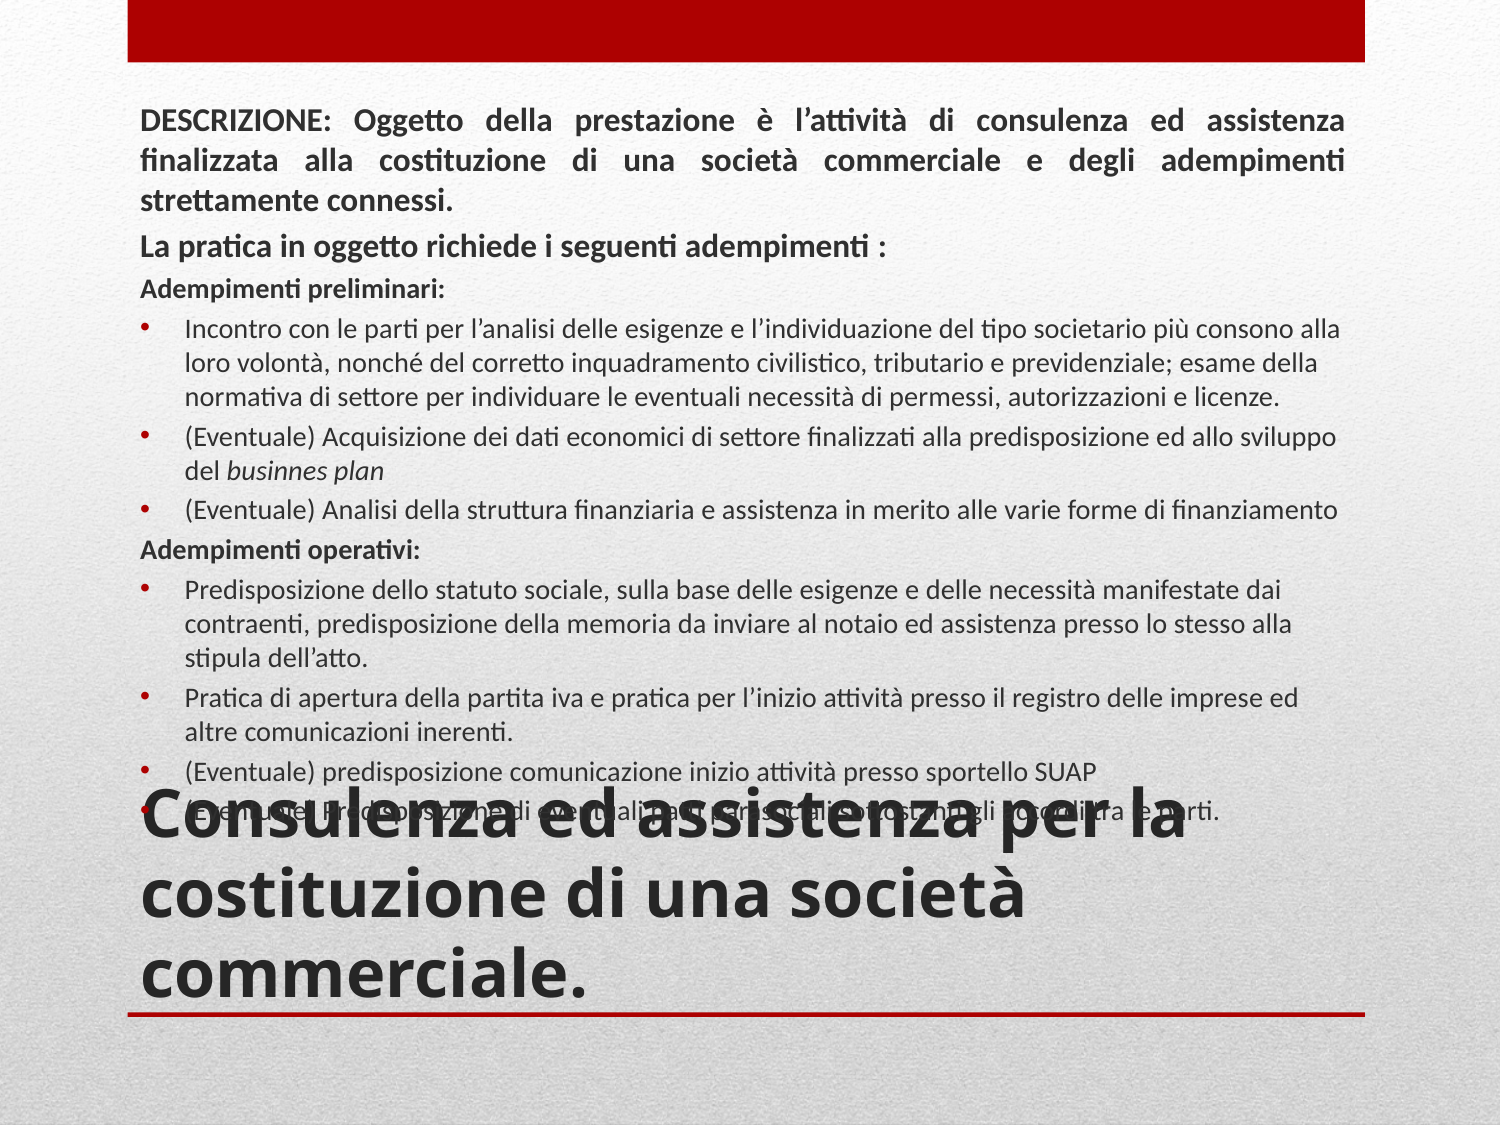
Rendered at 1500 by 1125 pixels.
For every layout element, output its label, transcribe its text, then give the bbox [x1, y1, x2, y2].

list DESCRIZIONE: Oggetto della prestazione è l’attività di consulenza ed assistenza finalizzata alla costituzione di una società commerciale e degli adempimenti strettamente connessi. La pratica in oggetto richiede i seguenti adempimenti : Adempimenti preliminari: Incontro con le parti per l’analisi delle esigenze e l’individuazione del tipo societario più consono alla loro volontà, nonché del corretto inquadramento civilistico, tributario e previdenziale; esame della normativa di settore per individuare le eventuali necessità di permessi, autorizzazioni e licenze. (Eventuale) Acquisizione dei dati economici di settore finalizzati alla predisposizione ed allo sviluppo del businnes plan (Eventuale) Analisi della struttura finanziaria e assistenza in merito alle varie forme di finanziamento Adempimenti operativi: Predisposizione dello statuto sociale, sulla base delle esigenze e delle necessità manifestate dai contraenti, predisposizione della memoria da inviare al notaio ed assistenza presso lo stesso alla stipula dell’atto. Pratica di apertura della partita iva e pratica per l’inizio attività presso il registro delle imprese ed altre comunicazioni inerenti. (Eventuale) predisposizione comunicazione inizio attività presso sportello SUAP (Eventuale) Predisposizione di eventuali patti parasociali sottostanti gli accordi tra le parti. [125, 87, 1363, 838]
title Consulenza ed assistenza per la costituzione di una società commerciale. [125, 838, 1332, 1019]
